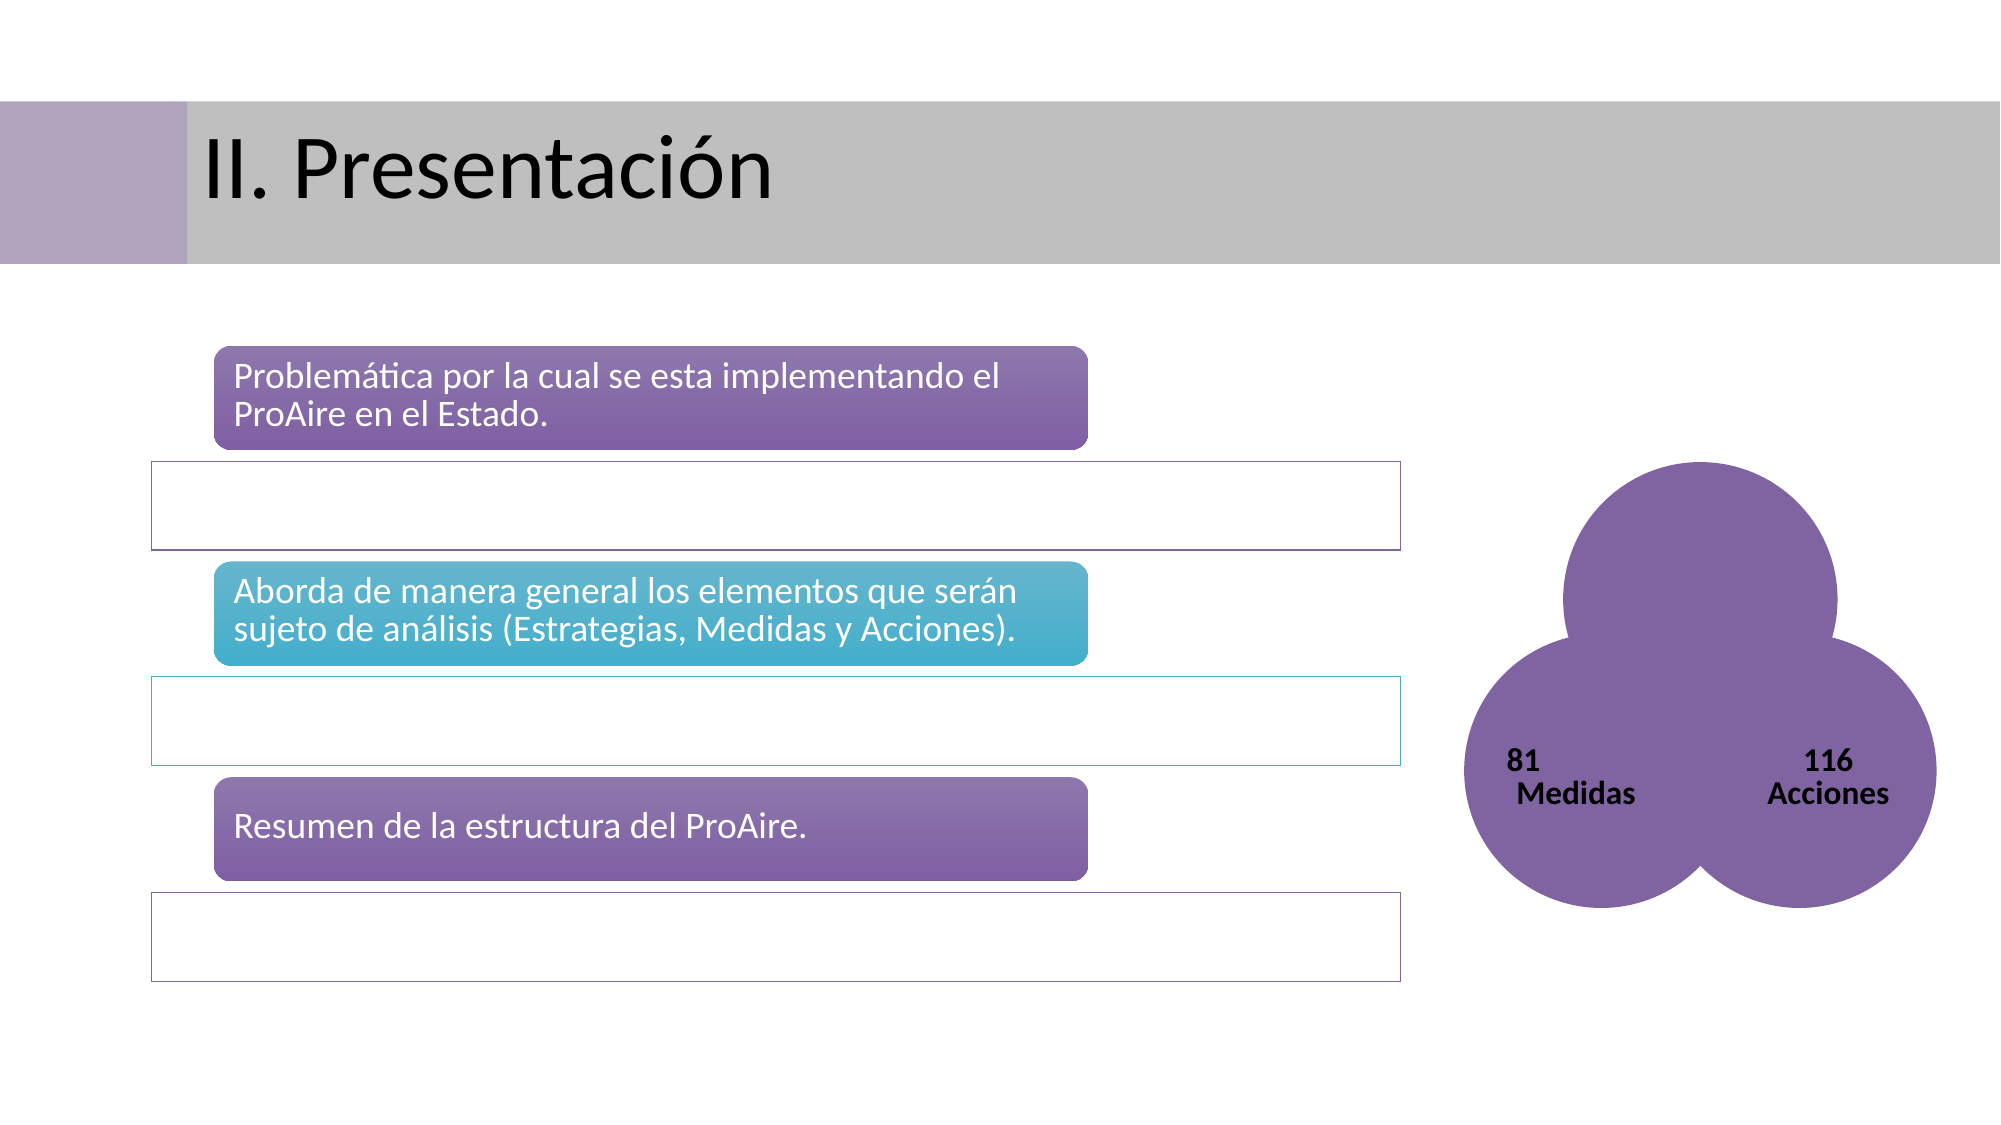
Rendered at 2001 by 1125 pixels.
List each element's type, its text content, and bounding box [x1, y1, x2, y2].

title II. Presentación [187, 59, 1863, 278]
text_box [1863, 101, 2000, 264]
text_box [1400, 484, 2000, 943]
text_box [151, 334, 1401, 982]
text_box [0, 101, 188, 264]
